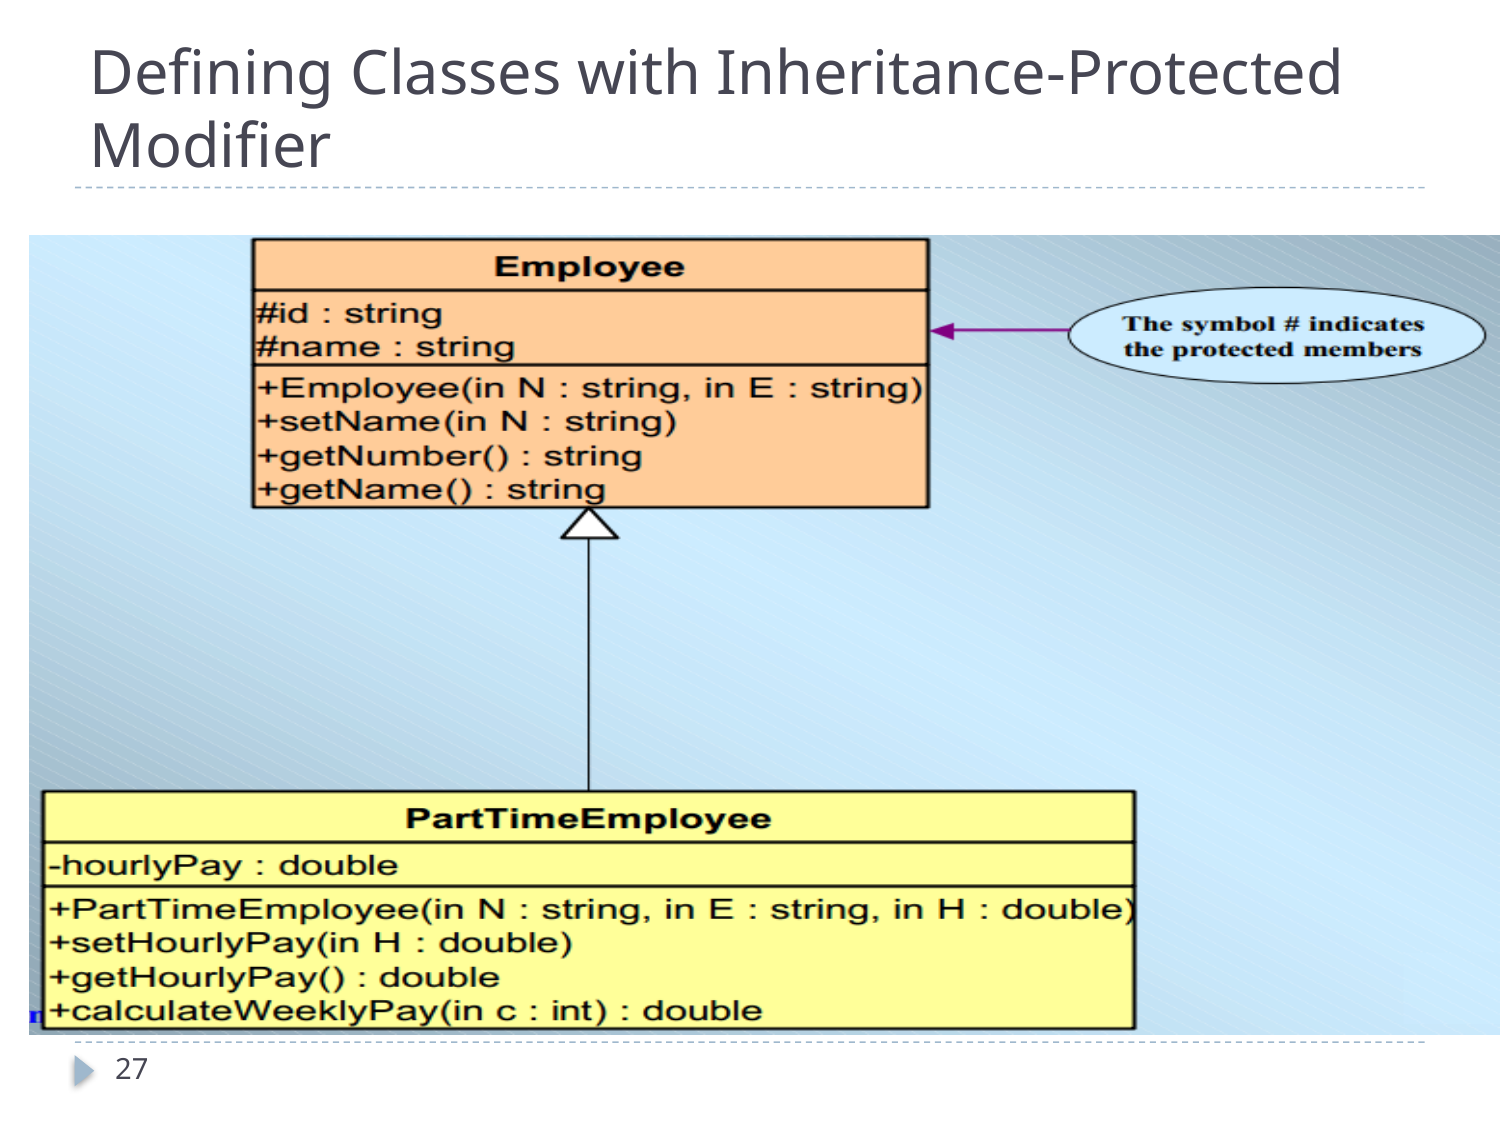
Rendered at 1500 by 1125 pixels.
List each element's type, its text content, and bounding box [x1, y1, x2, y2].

picture [29, 235, 1500, 1036]
slide_number 27 [100, 1047, 426, 1103]
title Defining Classes with Inheritance-Protected Modifier [75, 24, 1425, 188]
